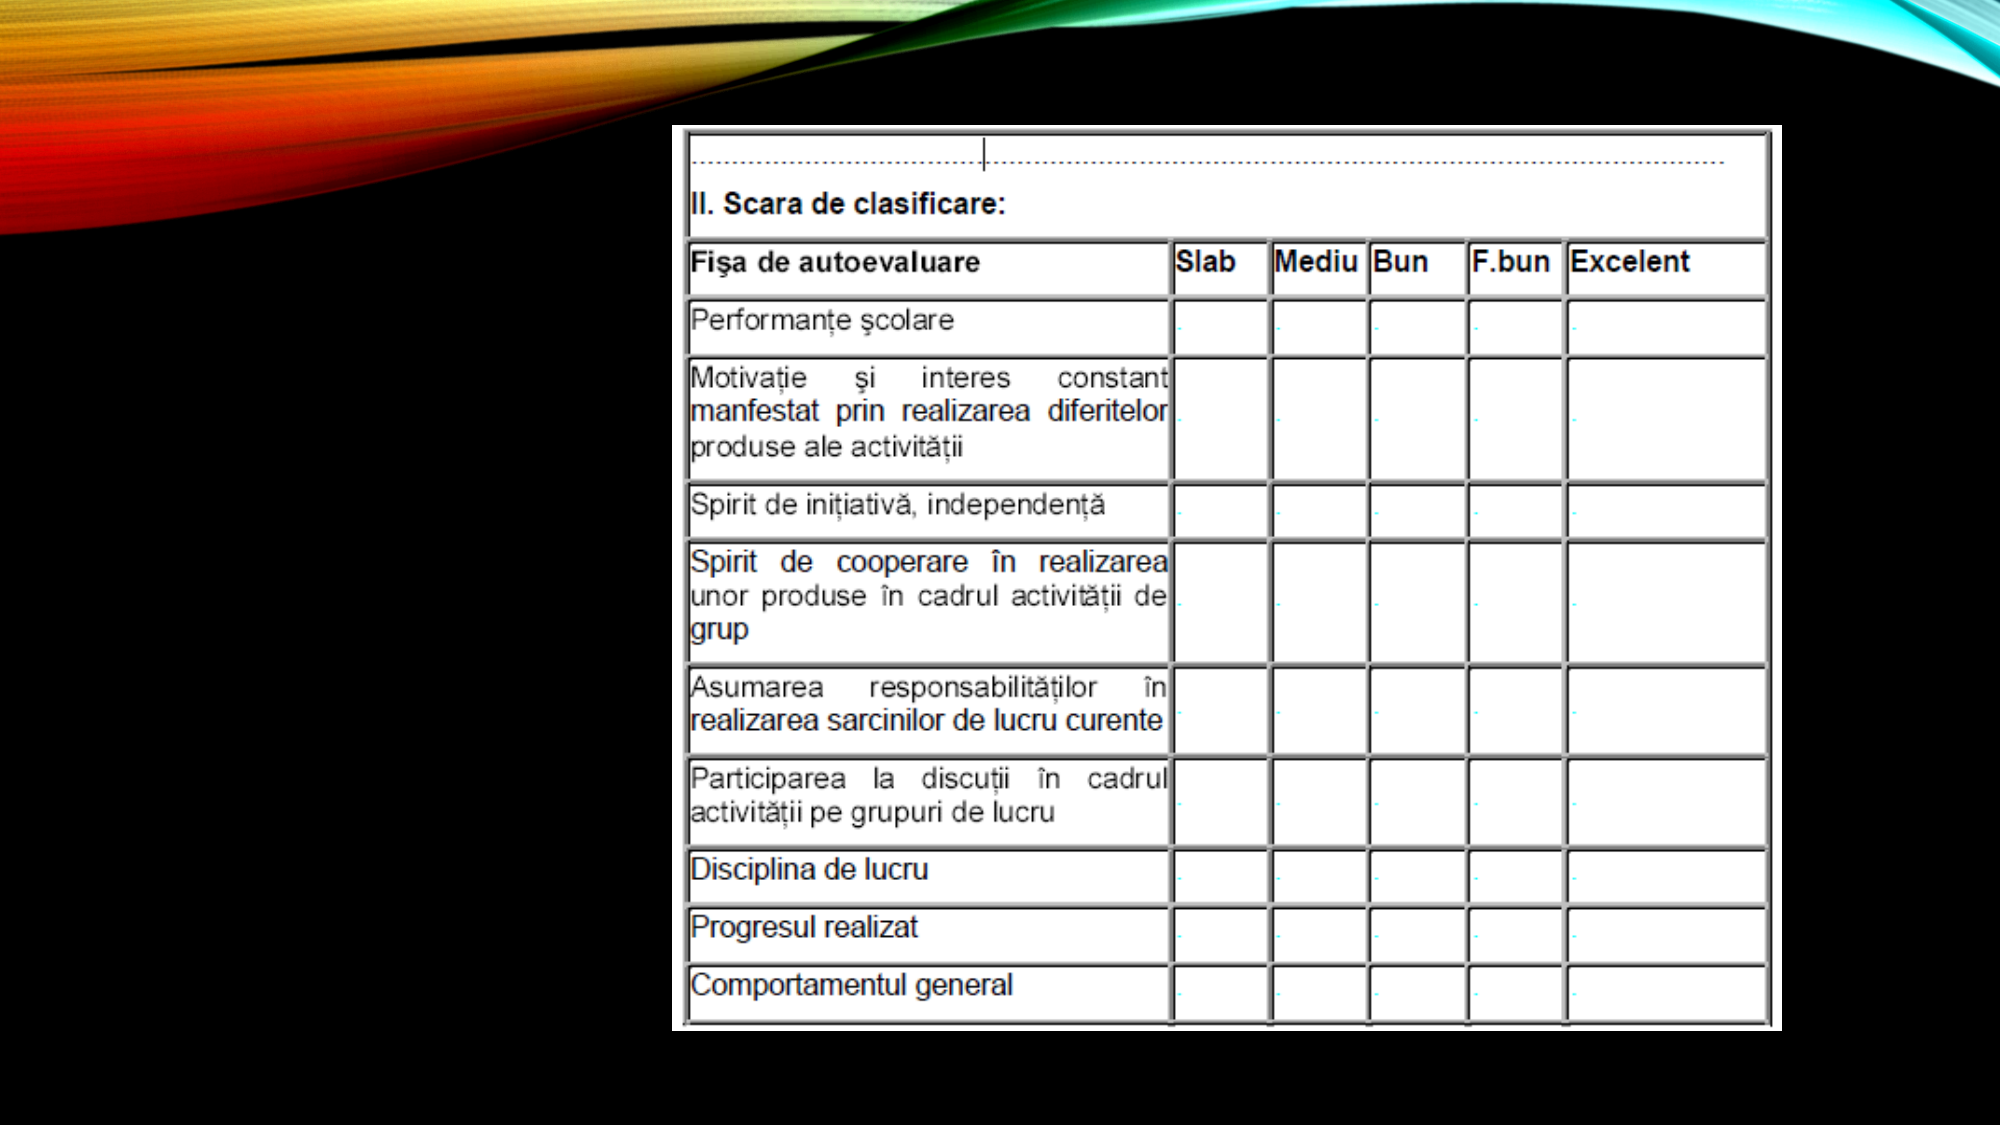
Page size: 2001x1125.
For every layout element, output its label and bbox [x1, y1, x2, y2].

picture [0, 0, 2000, 237]
list [672, 125, 1782, 1032]
